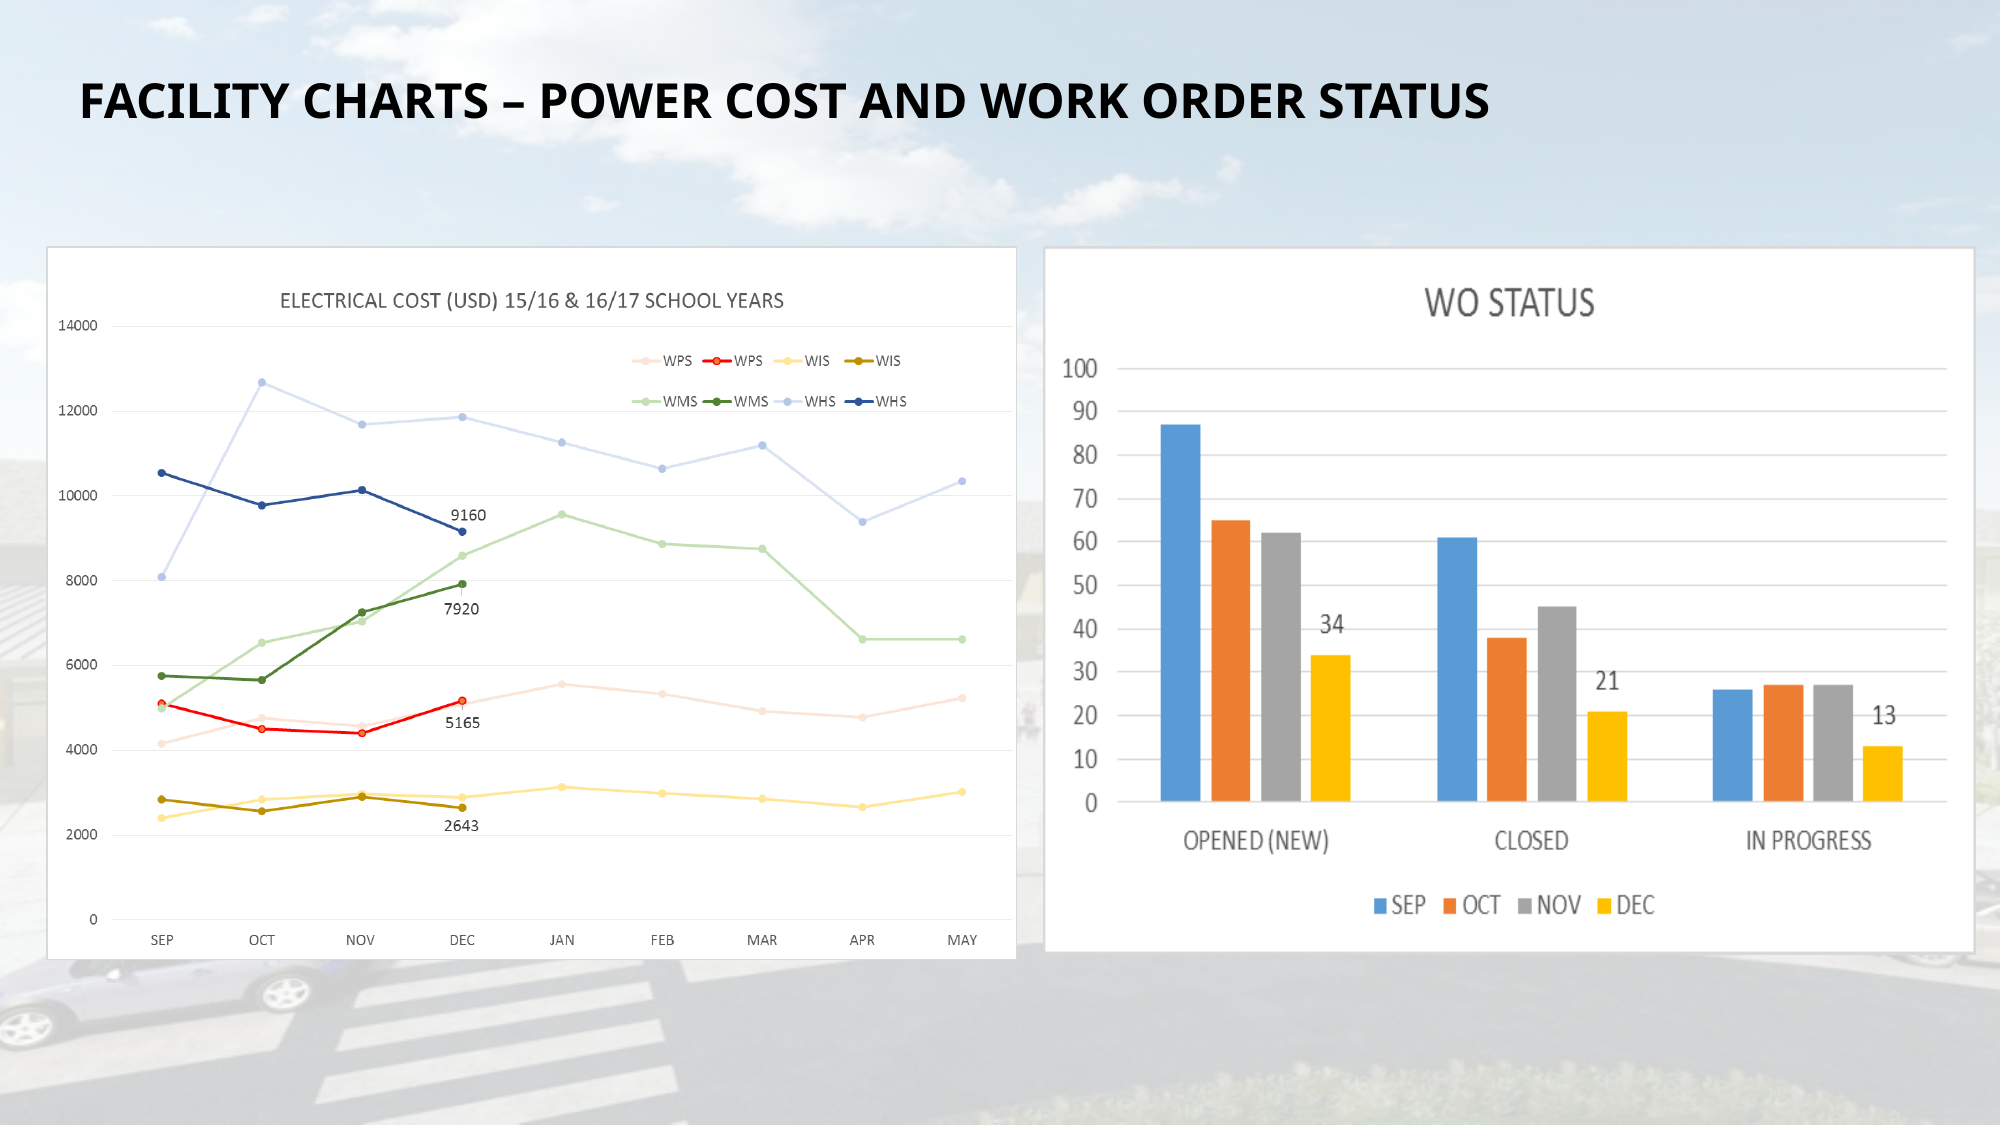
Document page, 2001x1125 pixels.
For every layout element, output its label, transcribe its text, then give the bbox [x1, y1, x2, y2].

picture [1043, 246, 1976, 955]
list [46, 246, 1017, 960]
title FACILITY CHARTS – POWER COST AND WORK ORDER STATUS [63, 51, 1789, 155]
